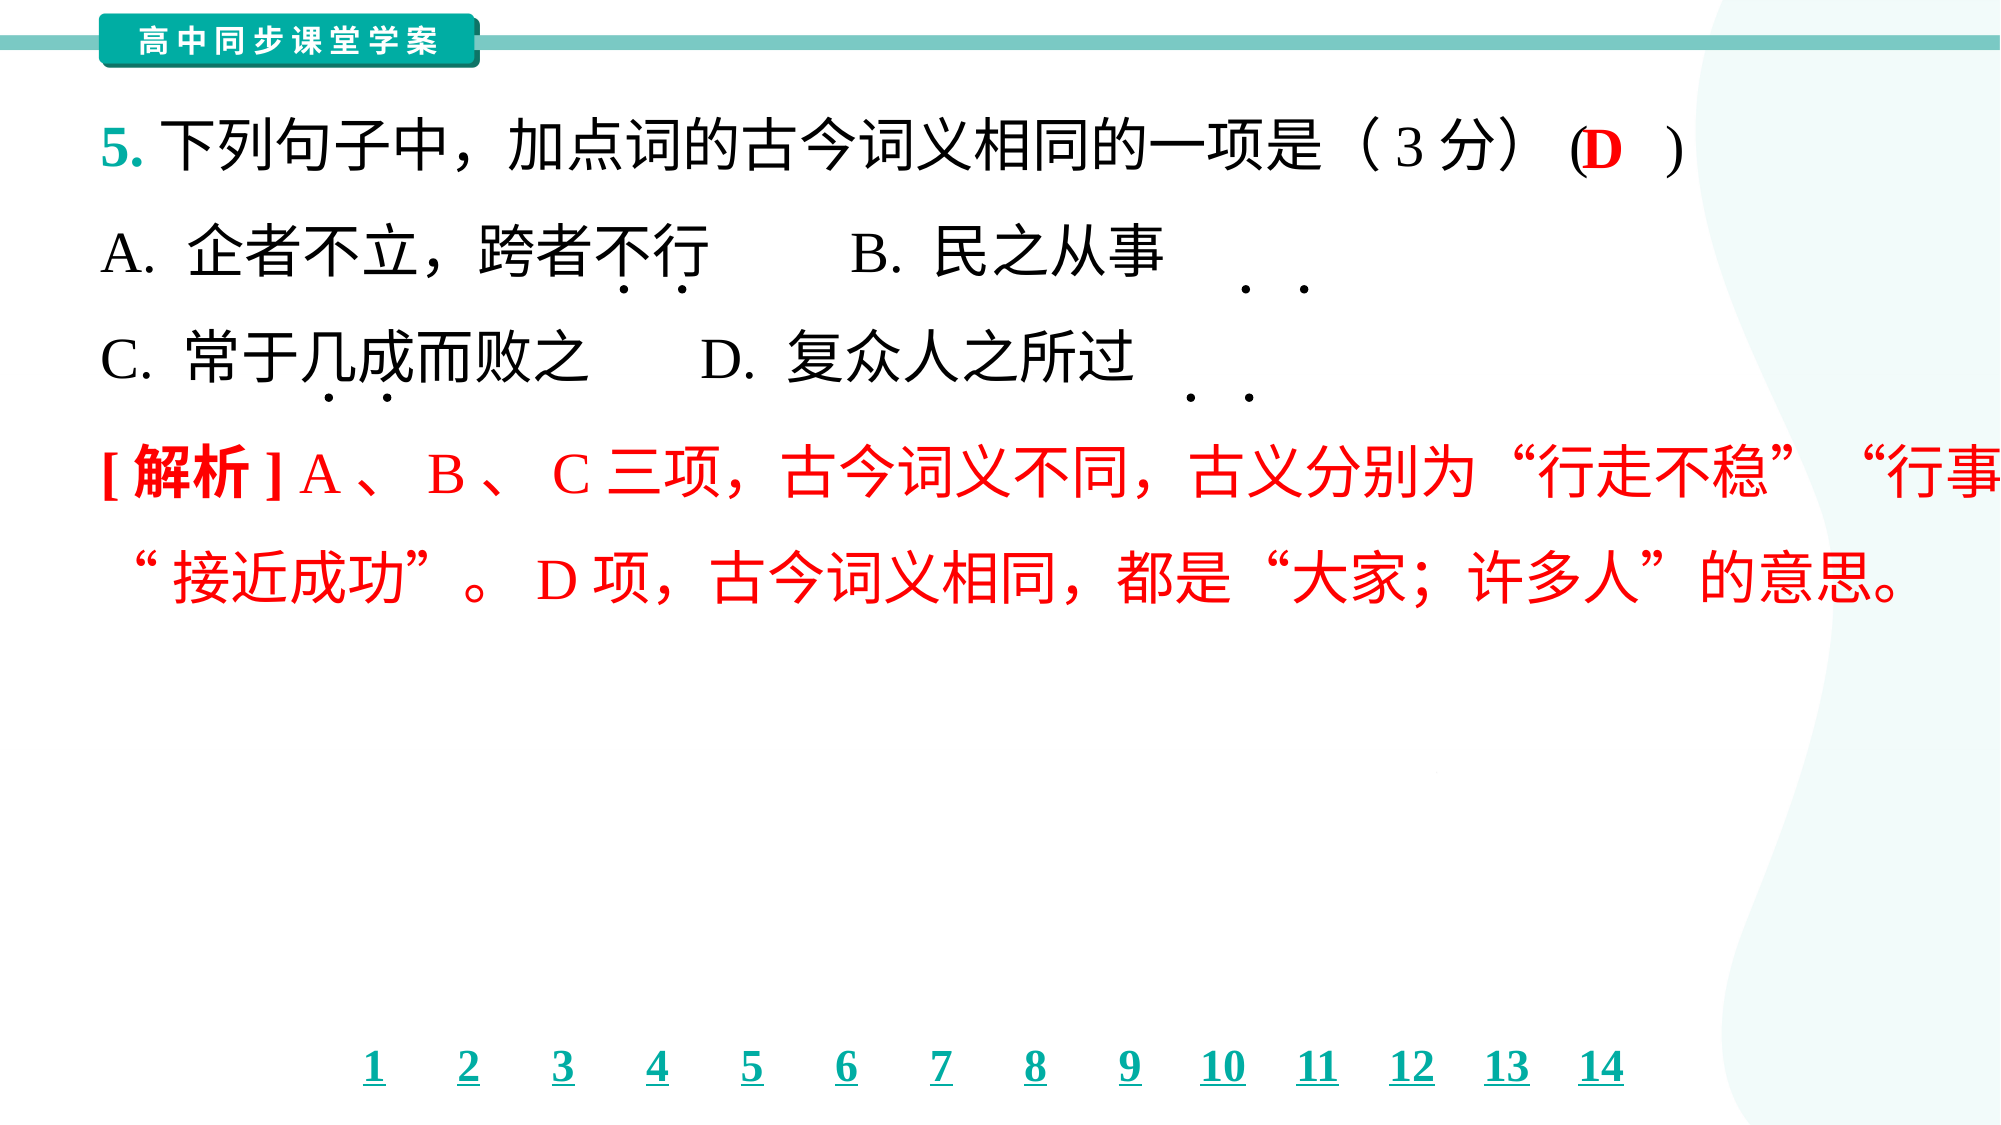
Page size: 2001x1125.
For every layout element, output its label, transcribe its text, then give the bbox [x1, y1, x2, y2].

text_box [1241, 285, 1251, 294]
text_box [1186, 393, 1196, 402]
text_box A. 企者不立，跨者不行 B. 民之从事 C. 常于几成而败之 D. 复众人之所过 [100, 177, 1899, 391]
picture [0, 0, 2000, 1125]
text_box [678, 285, 687, 294]
text_box 5.下列句子中，加点词的古今词义相同的一项是（3分）( ) [100, 76, 1560, 177]
text_box [1299, 285, 1309, 294]
text_box [324, 393, 334, 402]
text_box 5.下列句子中，加点词的古今词义相同的一项是（3分）( ) [1646, 76, 1899, 177]
text_box [1244, 393, 1254, 402]
text_box [382, 393, 392, 402]
text_box D [1560, 76, 1646, 177]
text_box [619, 285, 629, 294]
text_box [解析] A、B、C三项，古今词义不同，古义分别为“行走不稳”“行事” “接近成功”。D项，古今词义相同，都是“大家；许多人”的意思。 [100, 398, 1899, 612]
